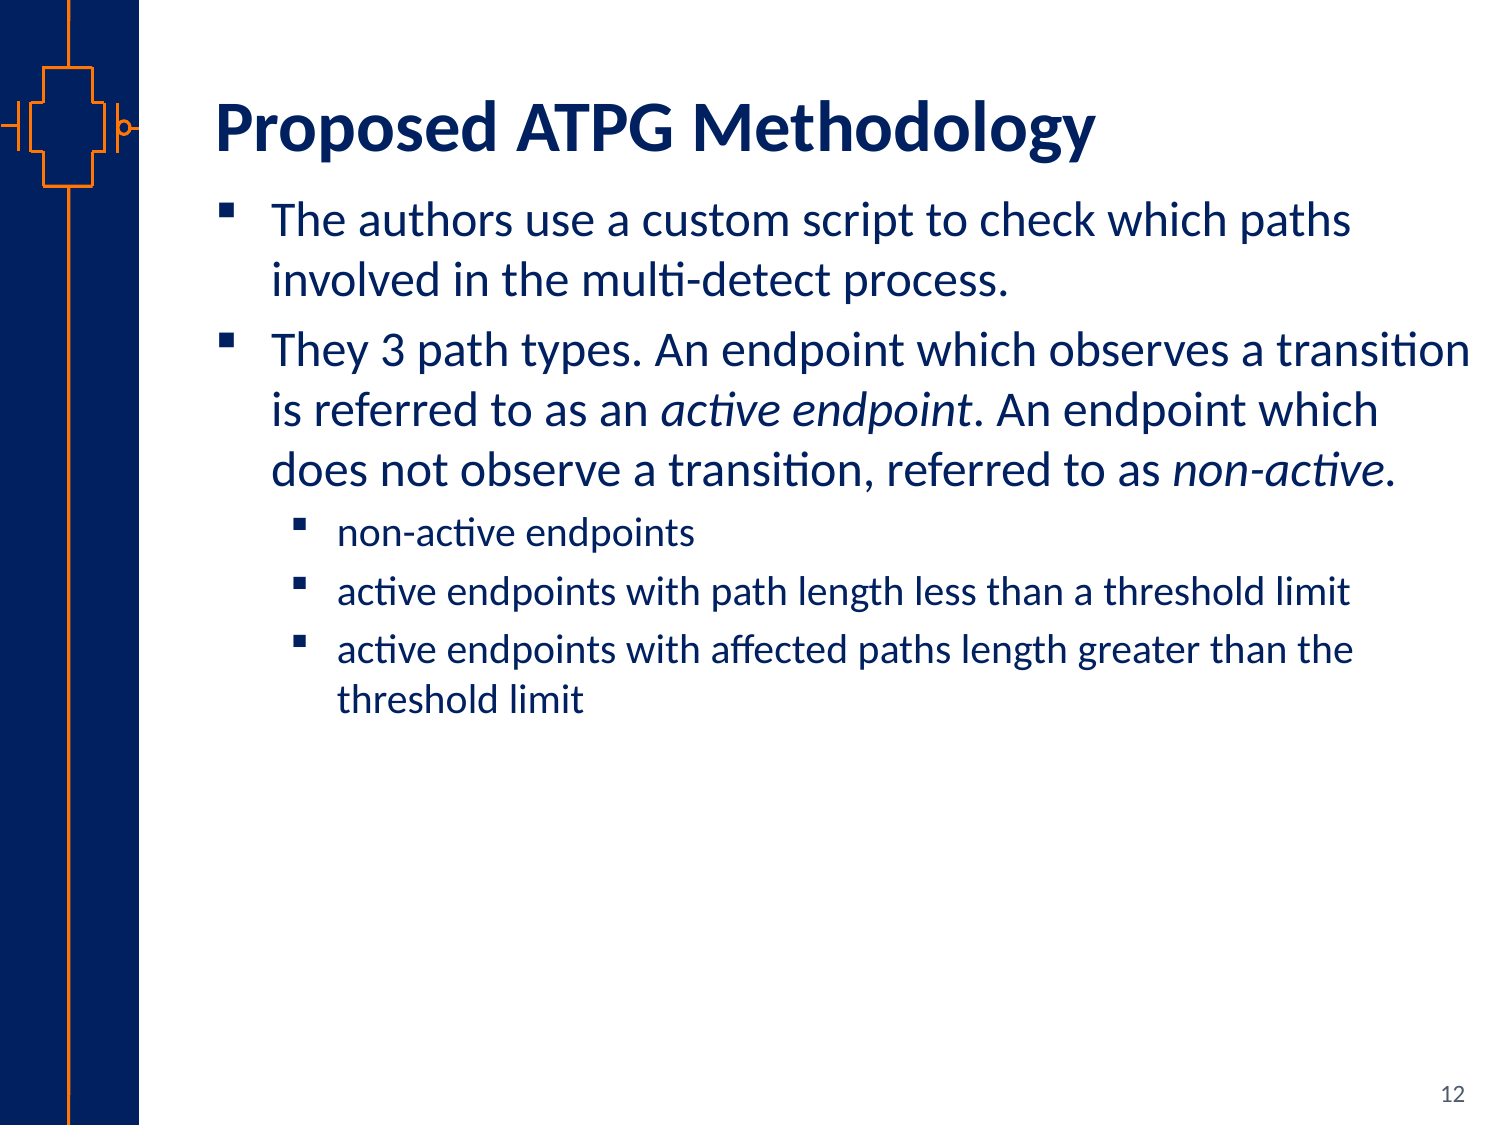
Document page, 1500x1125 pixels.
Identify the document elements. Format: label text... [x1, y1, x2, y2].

list The authors use a custom script to check which paths involved in the multi-detect process. They 3 path types. An endpoint which observes a transition is referred to as an active endpoint. An endpoint which does not observe a transition, referred to as non-active. non-active endpoints active endpoints with path length less than a threshold limit active endpoints with affected paths length greater than the threshold limit [200, 179, 1488, 1063]
title Proposed ATPG Methodology [200, 71, 1488, 174]
slide_number 12 [1425, 1063, 1488, 1123]
